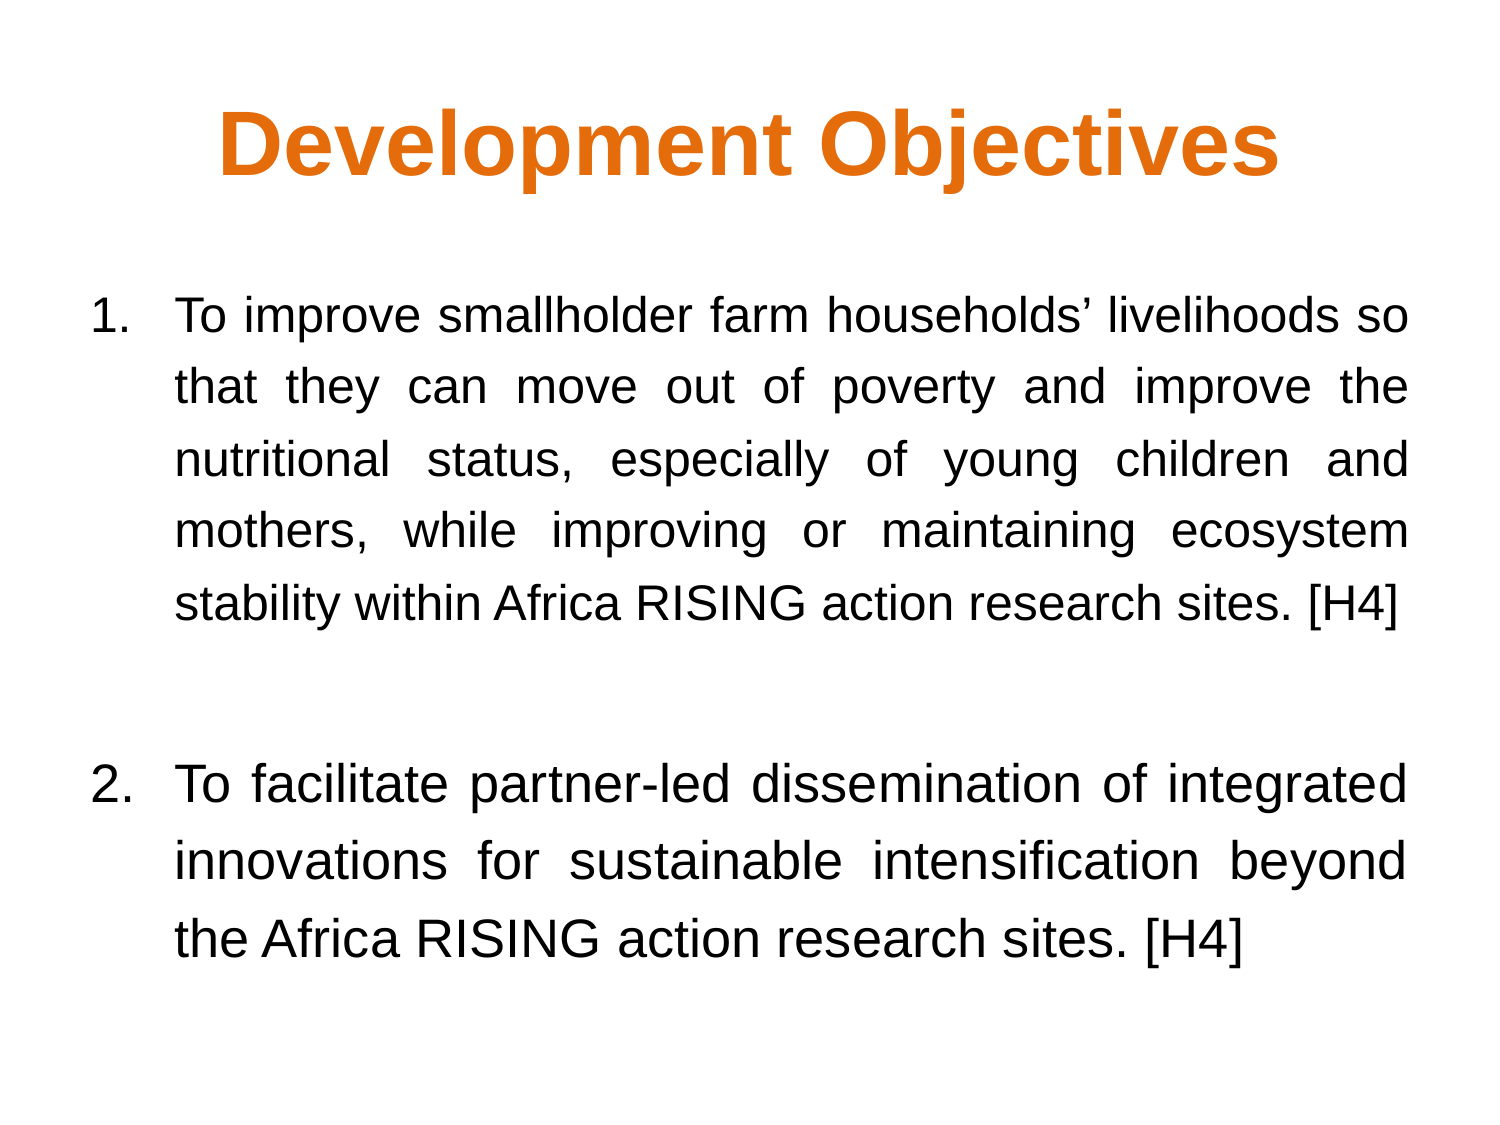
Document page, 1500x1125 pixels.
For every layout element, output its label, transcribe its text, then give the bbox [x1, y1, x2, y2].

title Development Objectives [75, 45, 1425, 233]
list To improve smallholder farm households’ livelihoods so that they can move out of poverty and improve the nutritional status, especially of young children and mothers, while improving or maintaining ecosystem stability within Africa RISING action research sites. [H4] To facilitate partner-led dissemination of integrated innovations for sustainable intensification beyond the Africa RISING action research sites. [H4] [75, 262, 1425, 669]
